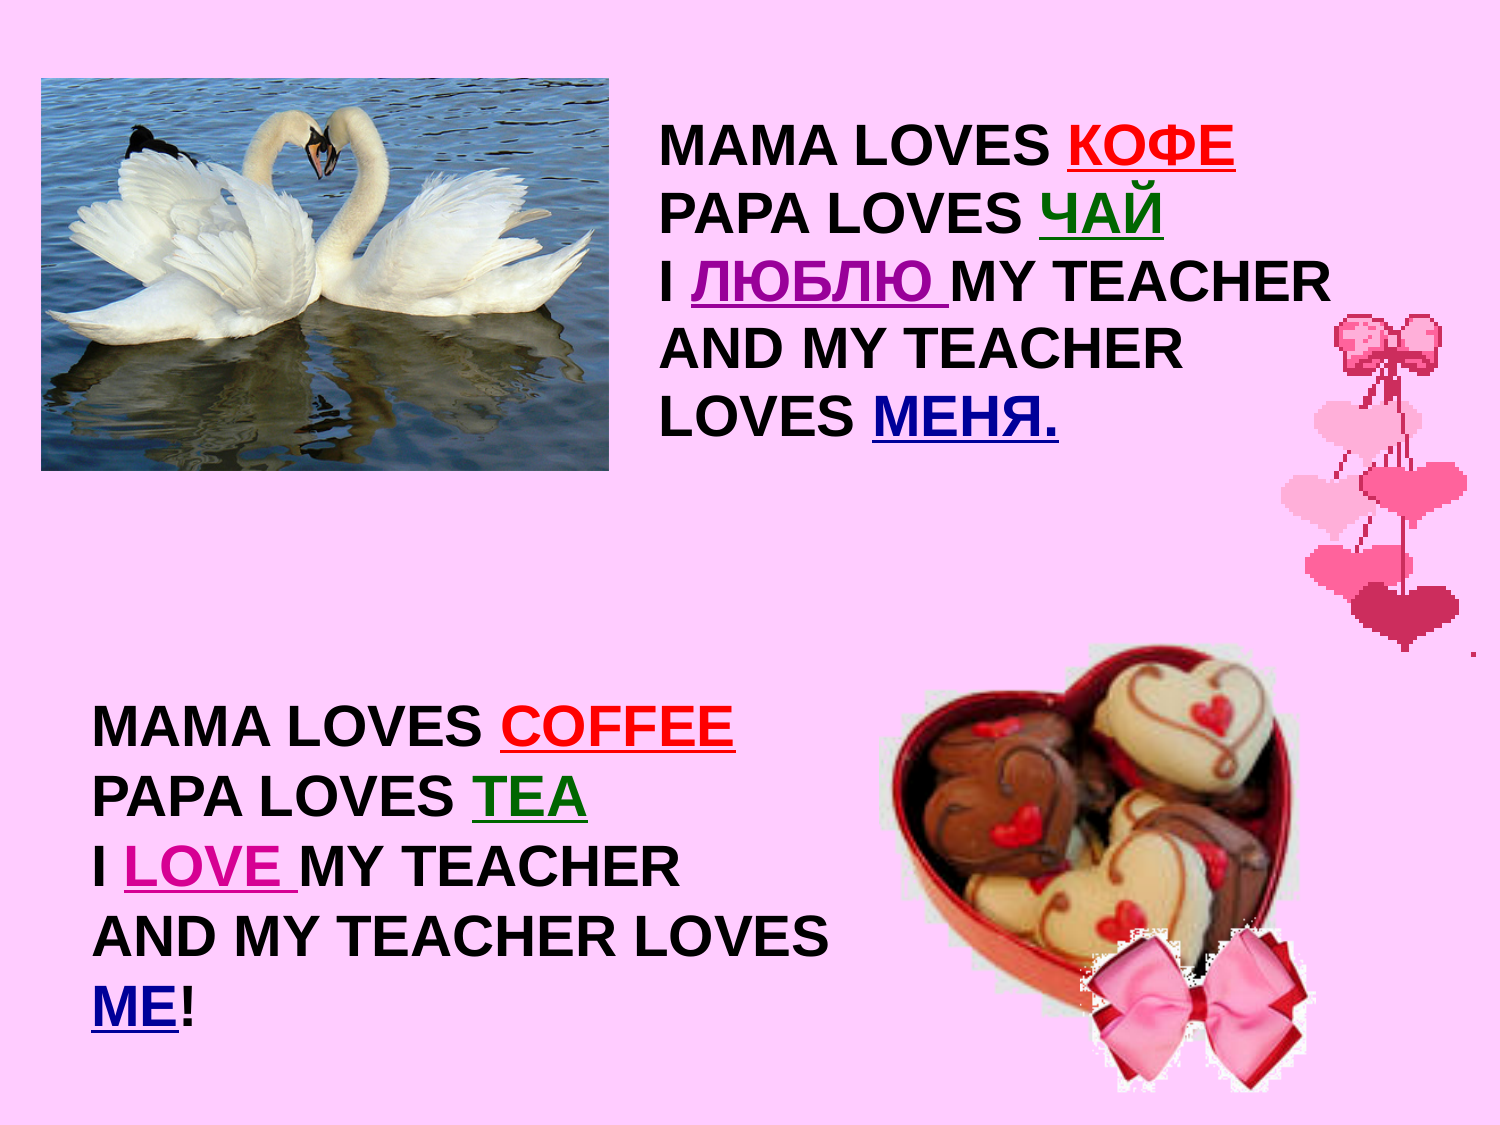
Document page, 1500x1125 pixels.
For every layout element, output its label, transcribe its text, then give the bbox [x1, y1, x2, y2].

text_box MAMA LOVES COFFEE PAPA LOVES TEA I LOVE MY TEACHER AND MY TEACHER LOVES ME! [76, 680, 874, 1046]
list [40, 77, 609, 471]
picture [879, 302, 1476, 1102]
list MAMA LOVES КОФЕ PAPA LOVES ЧАЙ I ЛЮБЛЮ MY TEACHER AND MY TEACHER LOVES МЕНЯ. [643, 113, 1500, 764]
